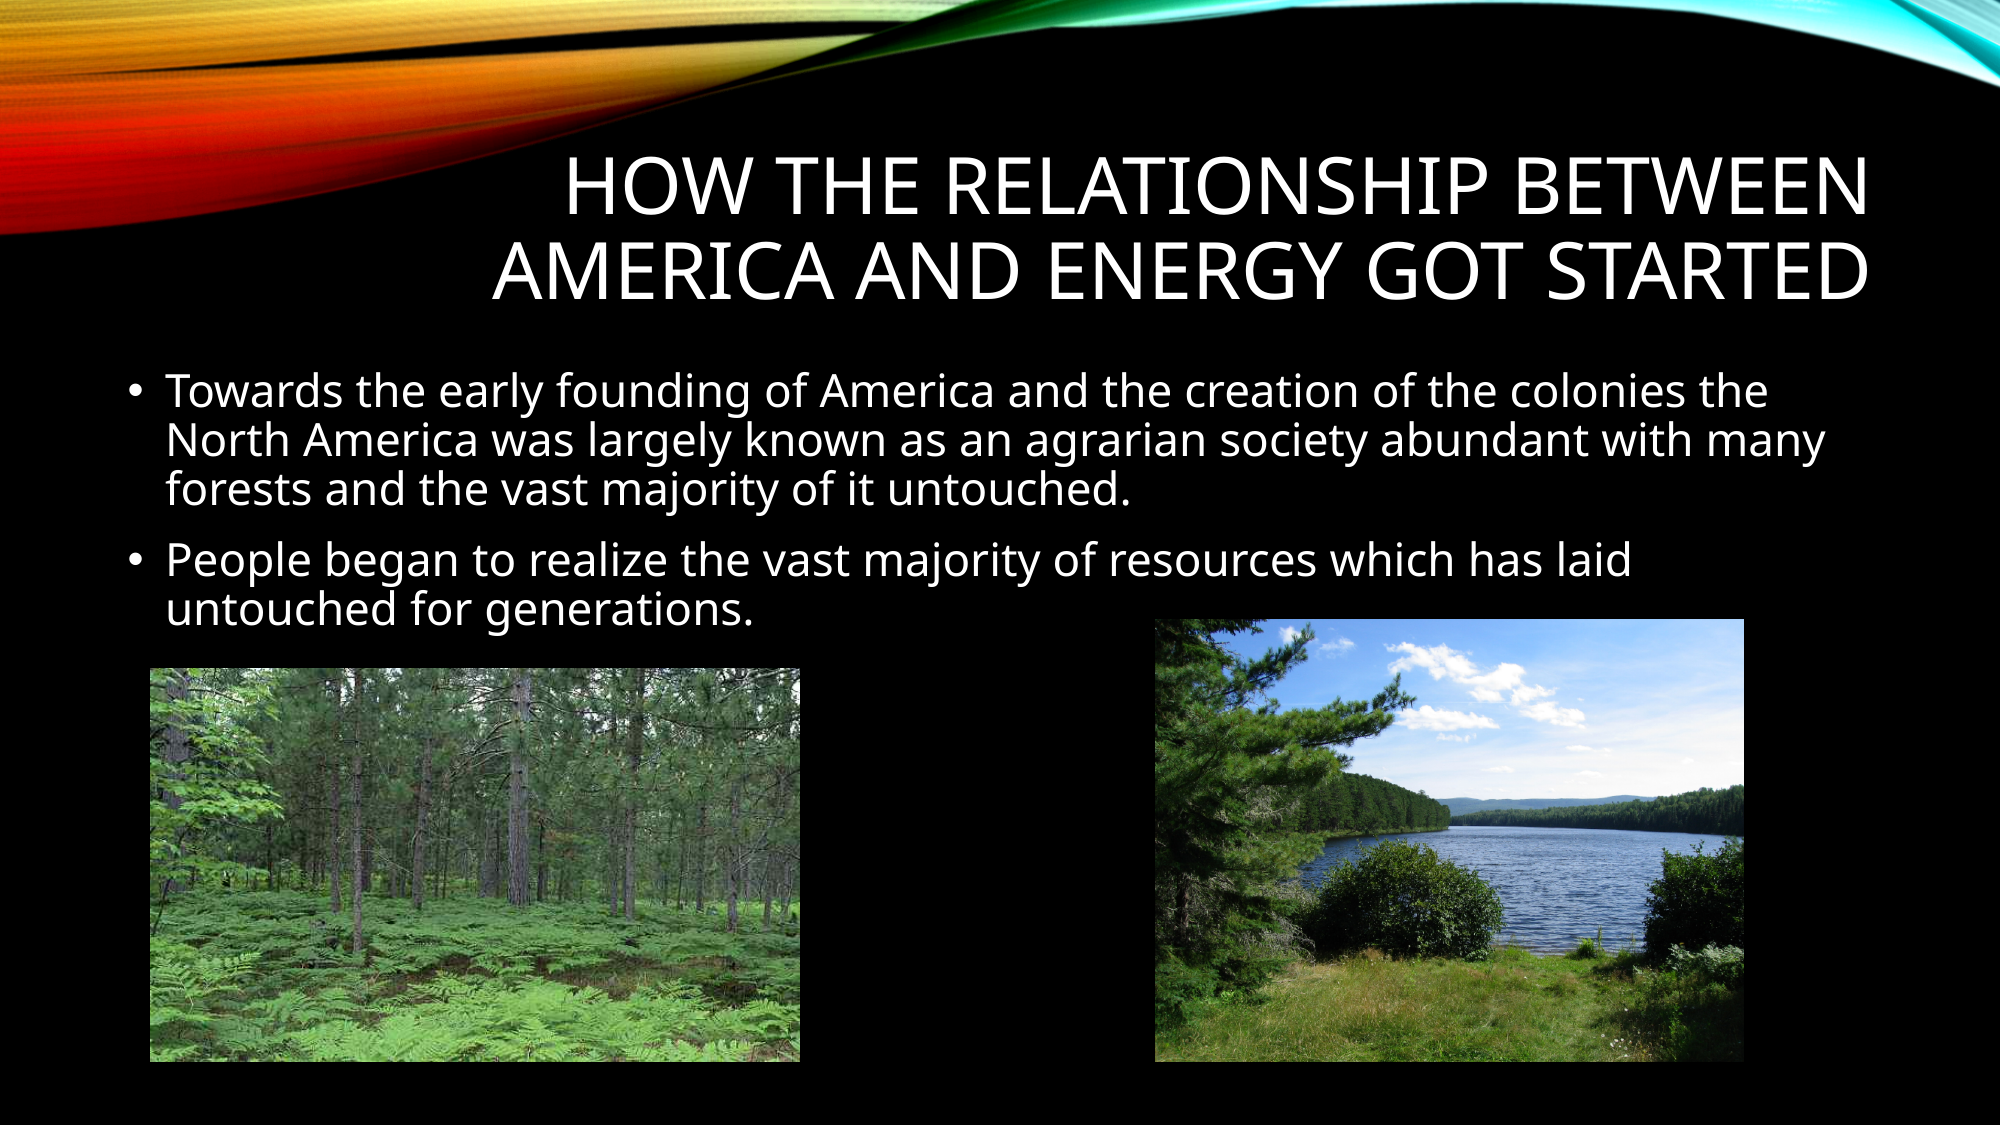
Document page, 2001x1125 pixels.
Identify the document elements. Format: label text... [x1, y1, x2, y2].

picture [1155, 619, 1745, 1062]
picture [150, 668, 800, 1062]
list Towards the early founding of America and the creation of the colonies the North America was largely known as an agrarian society abundant with many forests and the vast majority of it untouched. People began to realize the vast majority of resources which has laid untouched for generations. [112, 360, 1888, 1021]
title How the Relationship between America and Energy Got started [474, 125, 1888, 338]
picture [0, 0, 2000, 237]
